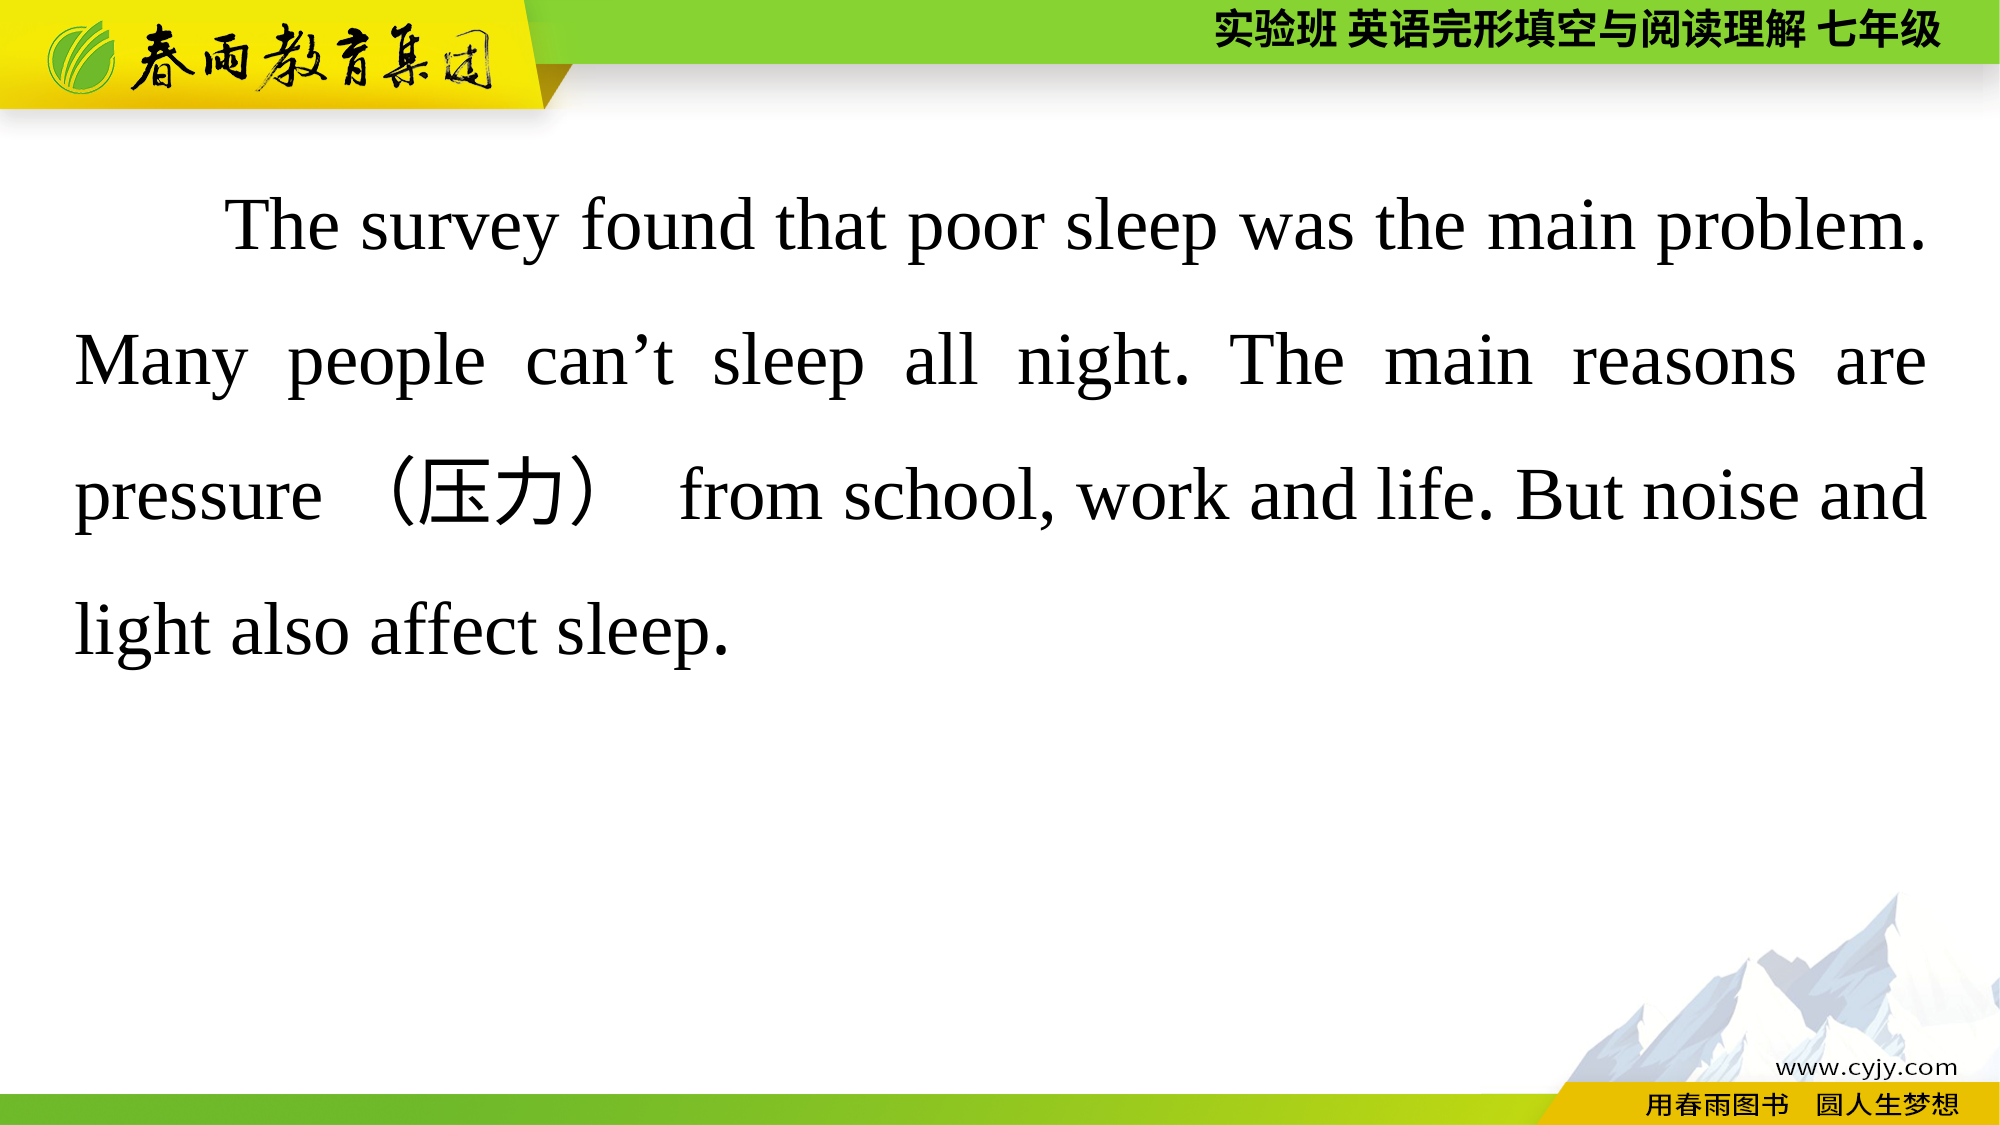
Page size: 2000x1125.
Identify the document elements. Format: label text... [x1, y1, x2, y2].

picture [0, 0, 2000, 1125]
list The survey found that poor sleep was the main problem. Many people can’t sleep all night. The main reasons are pressure（压力） from school, work and life. But noise and light also affect sleep. [59, 122, 1944, 666]
